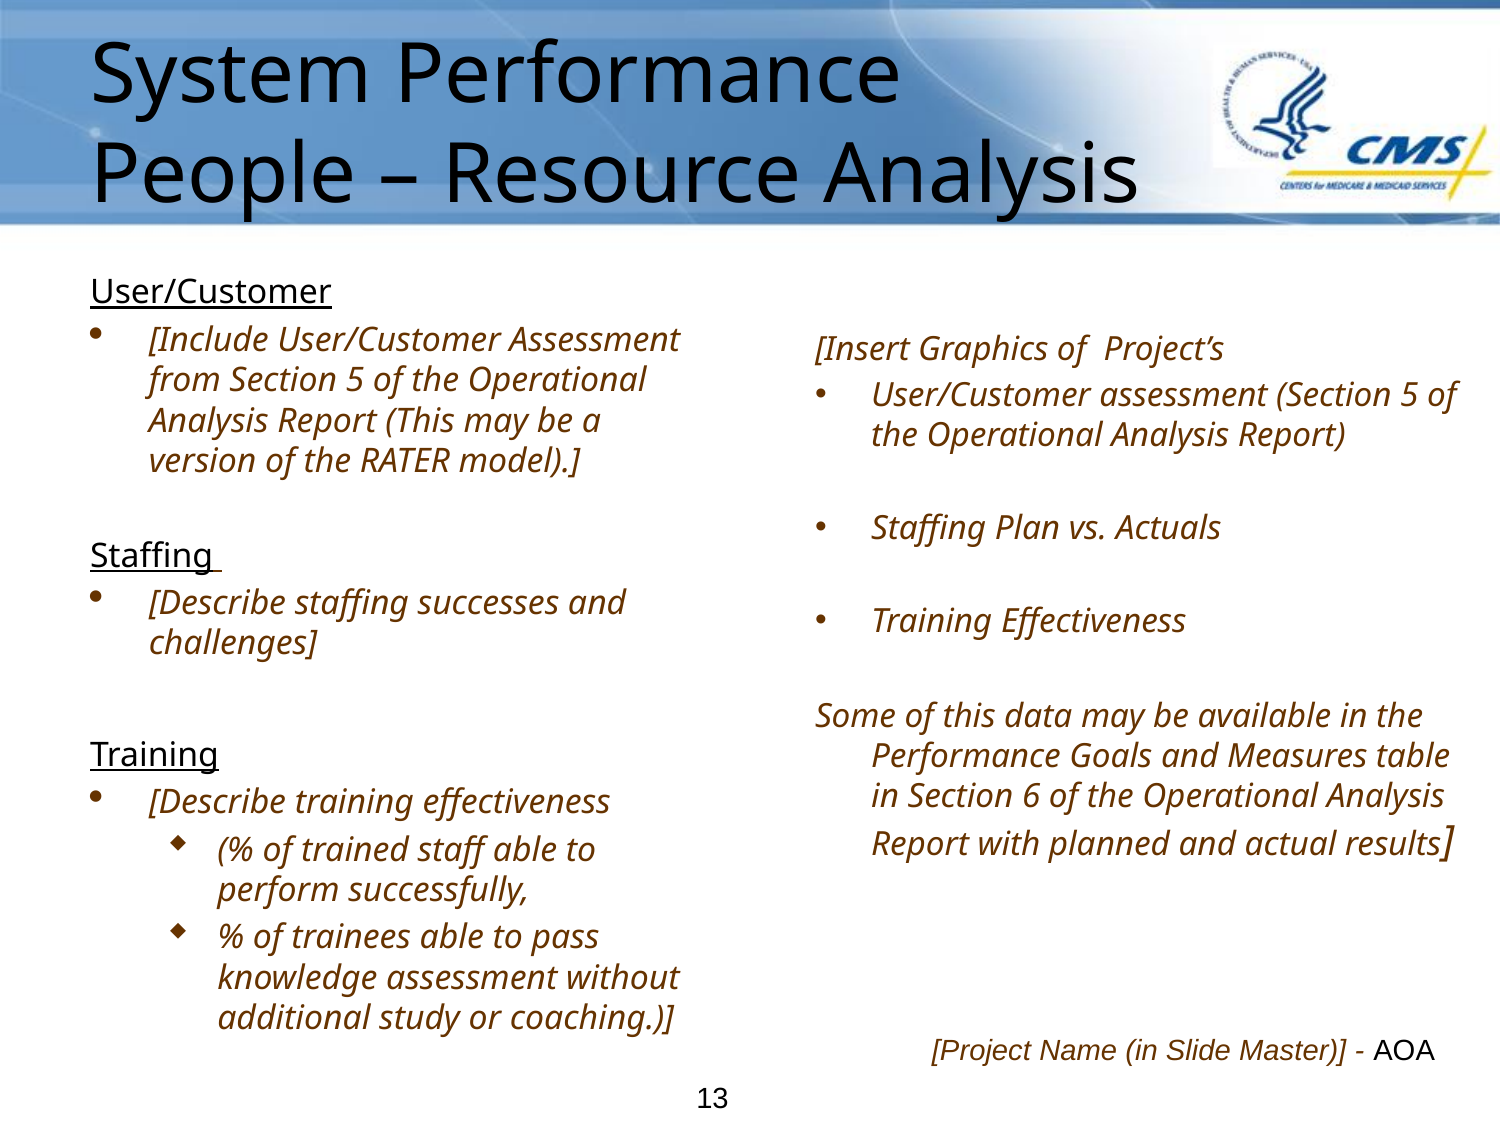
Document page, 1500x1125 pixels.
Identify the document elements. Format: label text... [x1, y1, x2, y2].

list User/Customer [Include User/Customer Assessment from Section 5 of the Operational Analysis Report (This may be a version of the RATER model).] Staffing [Describe staffing successes and challenges] Training [Describe training effectiveness (% of trained staff able to perform successfully, % of trainees able to pass knowledge assessment without additional study or coaching.)] [74, 262, 701, 1063]
text_box [Insert Graphics of Project’s User/Customer assessment (Section 5 of the Operational Analysis Report) Staffing Plan vs. Actuals Training Effectiveness Some of this data may be available in the Performance Goals and Measures table in Section 6 of the Operational Analysis Report with planned and actual results] [799, 262, 1488, 1005]
picture [0, 0, 1500, 1125]
title System Performance People – Resource Analysis [74, 24, 1426, 213]
footer [Project Name (in Slide Master)] - AOA [912, 1023, 1451, 1103]
slide_number 12 [537, 1071, 888, 1125]
